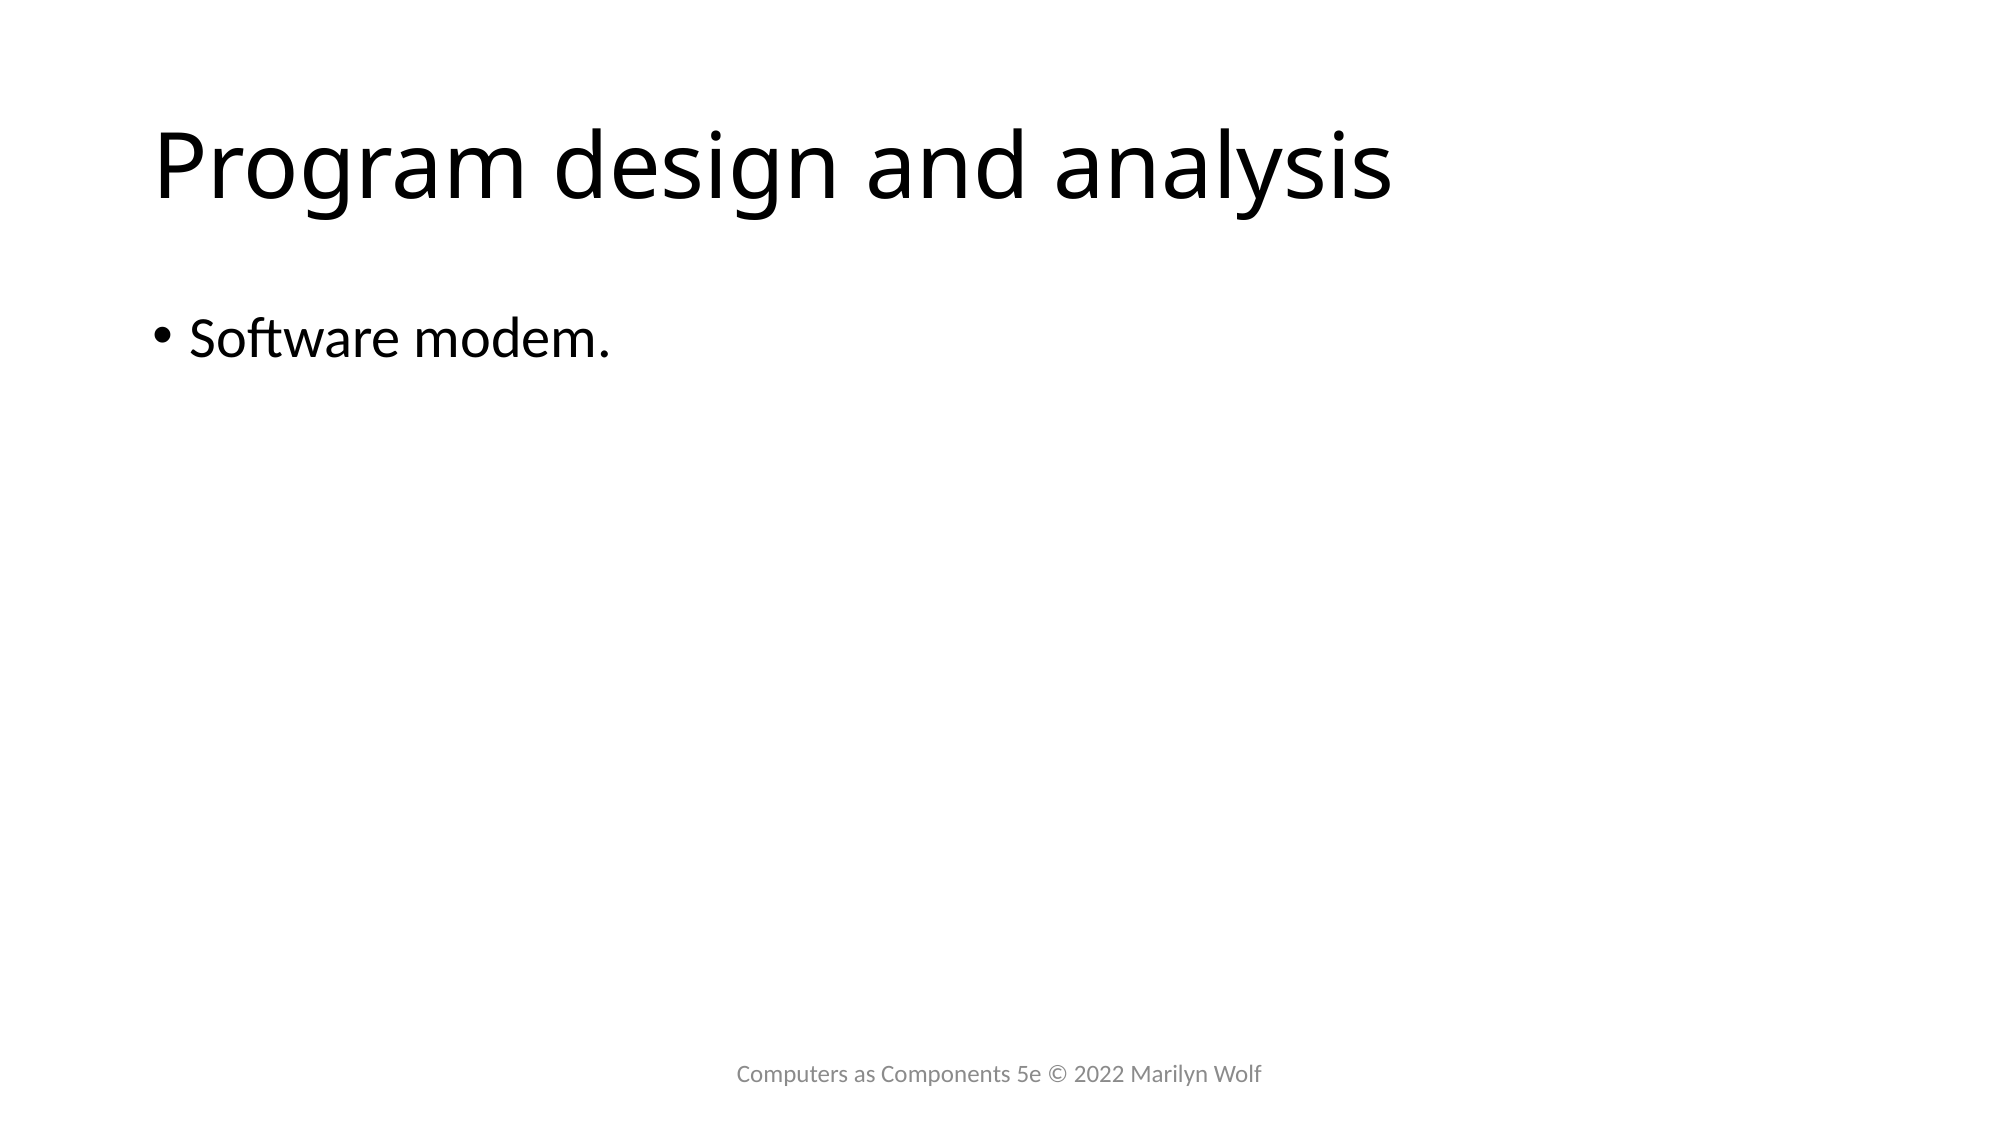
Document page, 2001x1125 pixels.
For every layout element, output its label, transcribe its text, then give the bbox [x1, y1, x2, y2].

list Software modem. [137, 299, 1863, 1014]
footer Computers as Components 5e © 2022 Marilyn Wolf [662, 1042, 1338, 1103]
title Program design and analysis [137, 59, 1863, 278]
